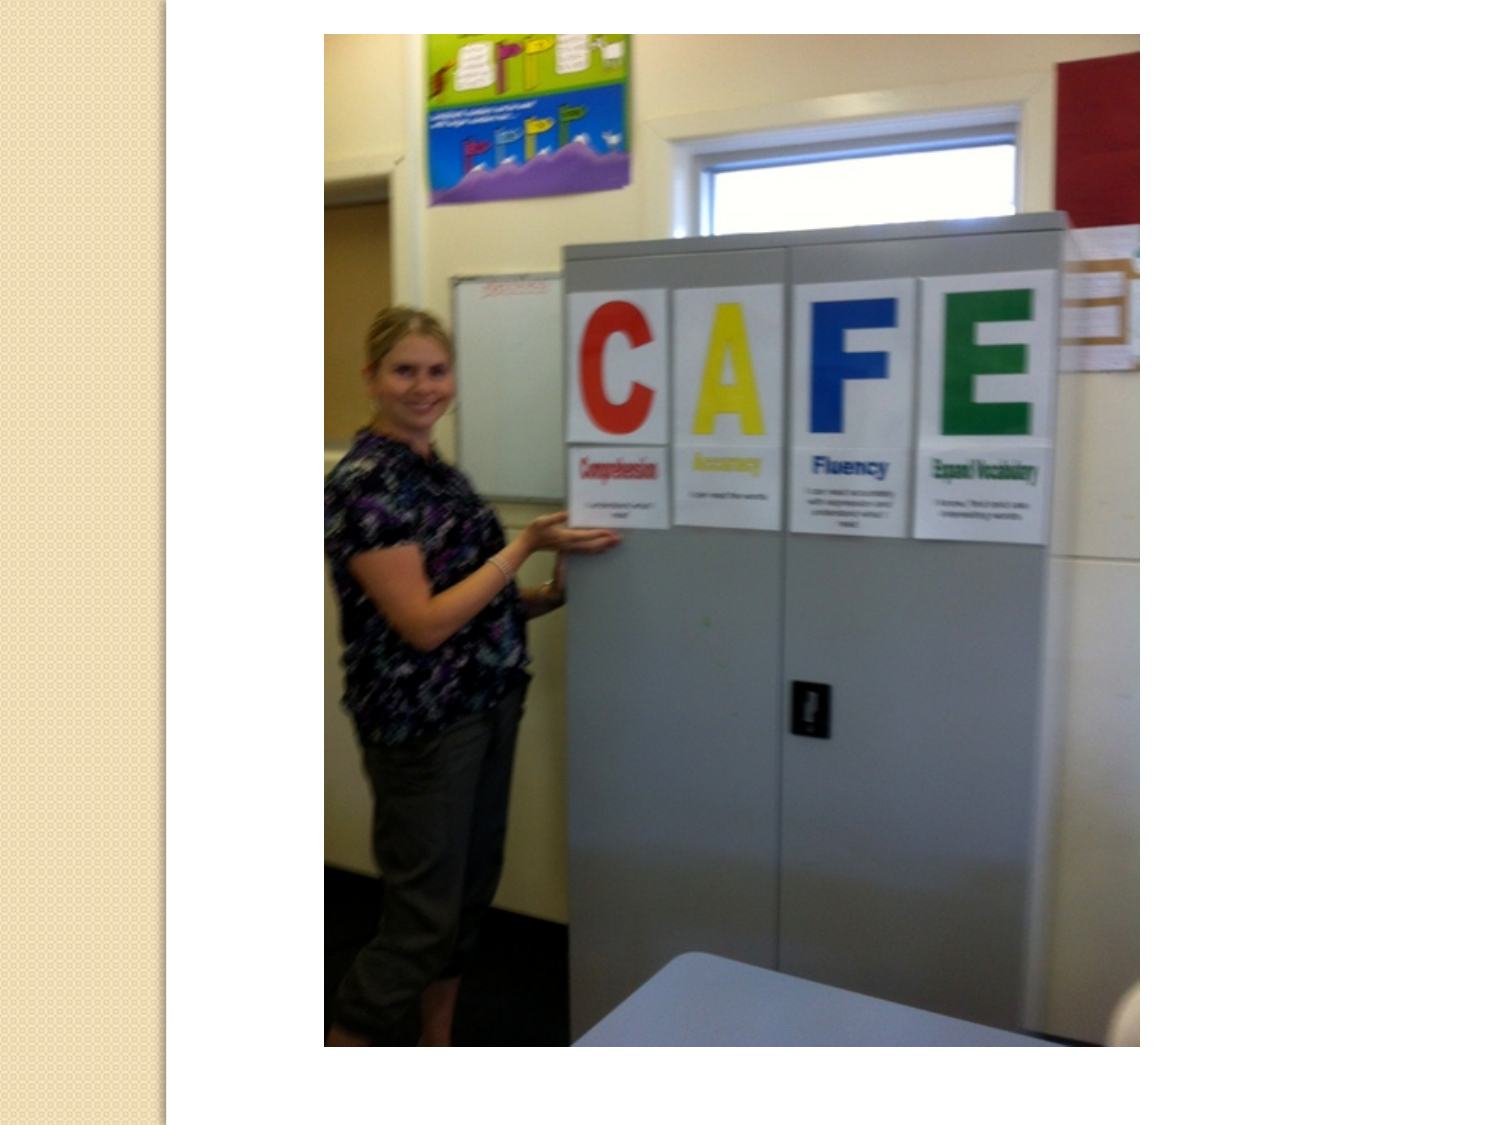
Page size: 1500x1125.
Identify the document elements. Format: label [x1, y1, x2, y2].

picture [324, 34, 1140, 1048]
